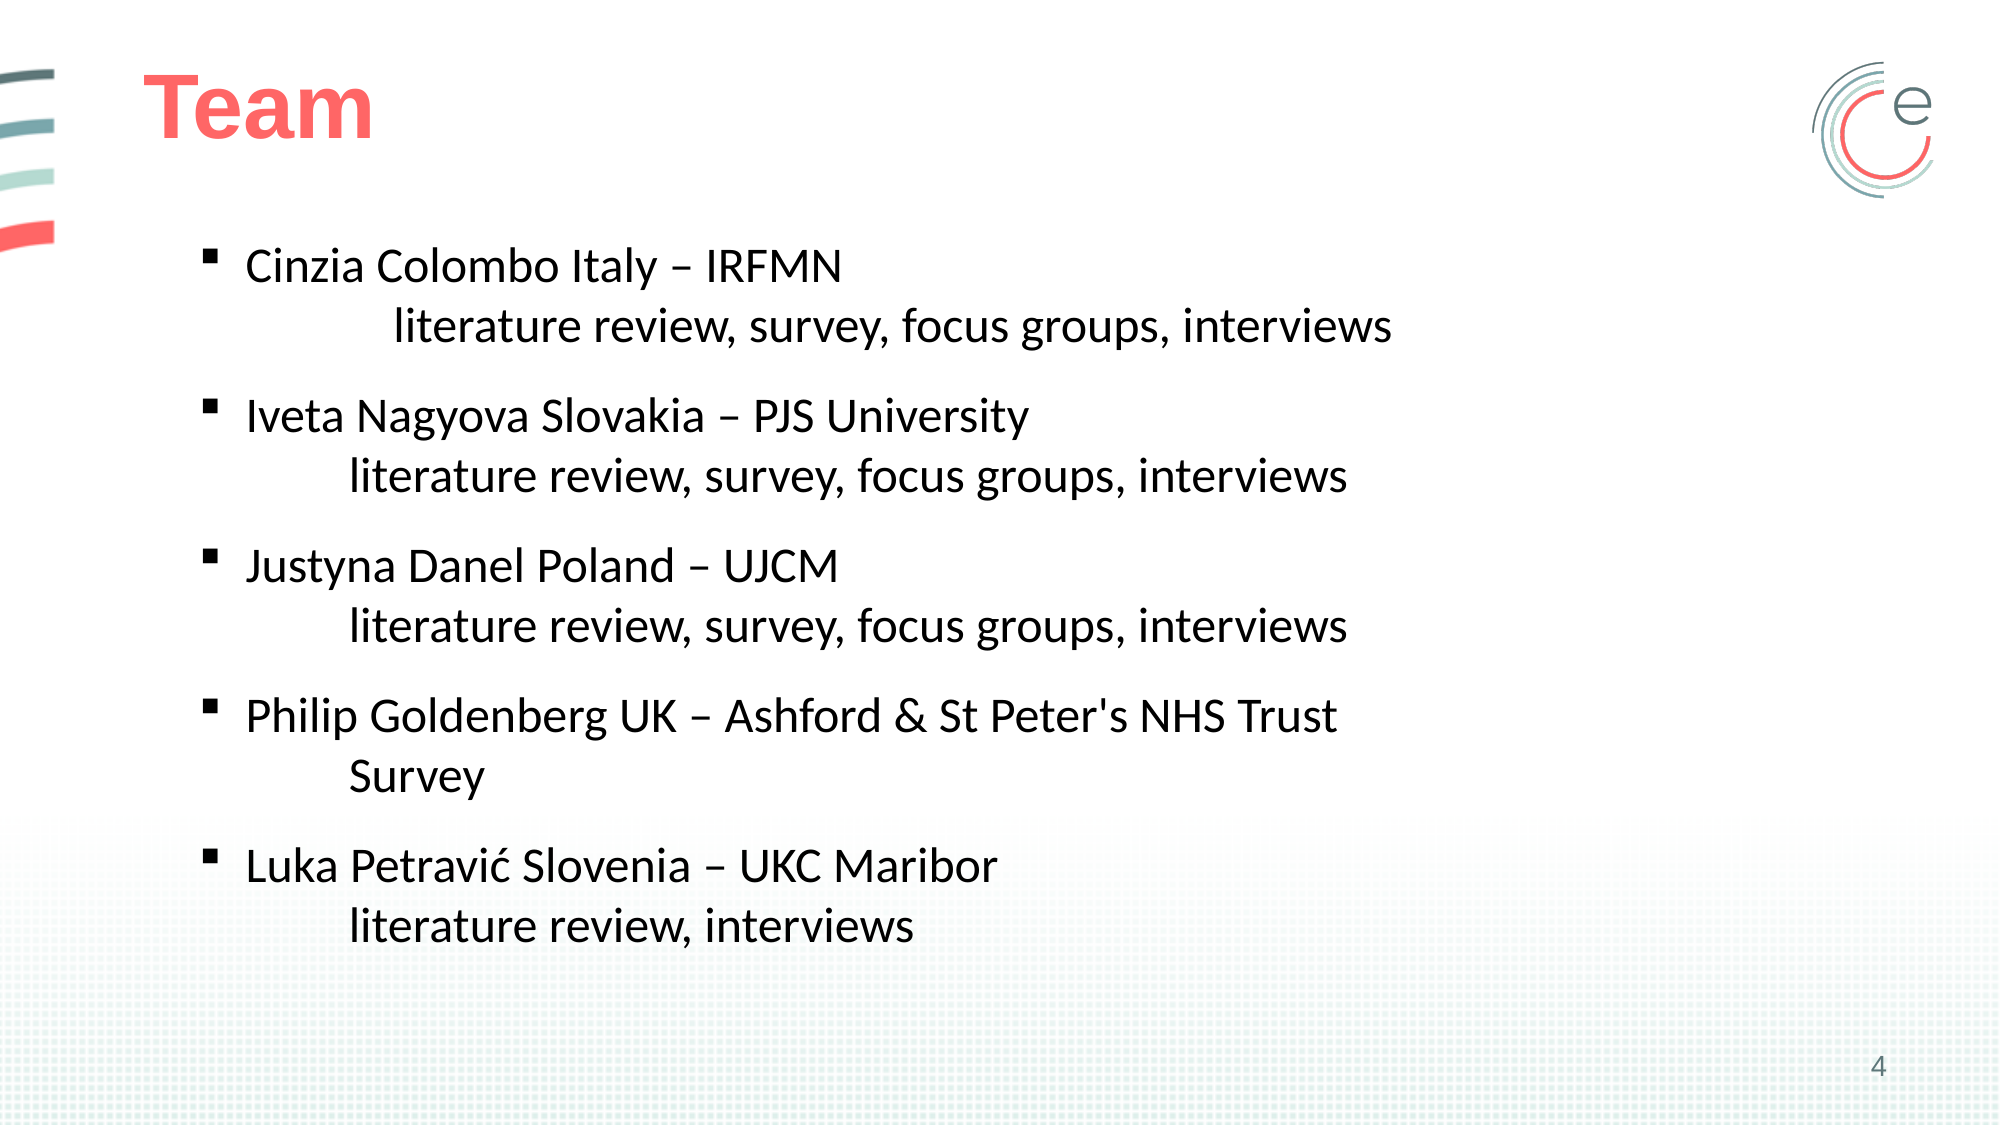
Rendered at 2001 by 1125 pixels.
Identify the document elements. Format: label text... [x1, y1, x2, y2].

text_box Cinzia Colombo Italy – IRFMN literature review, survey, focus groups, interviews Iveta Nagyova Slovakia – PJS University literature review, survey, focus groups, interviews Justyna Danel Poland – UJCM literature review, survey, focus groups, interviews Philip Goldenberg UK – Ashford & St Peter's NHS Trust Survey Luka Petravić Slovenia – UKC Maribor literature review, interviews [183, 225, 1817, 1005]
title Team [128, 52, 1640, 190]
picture [0, 0, 2001, 1125]
